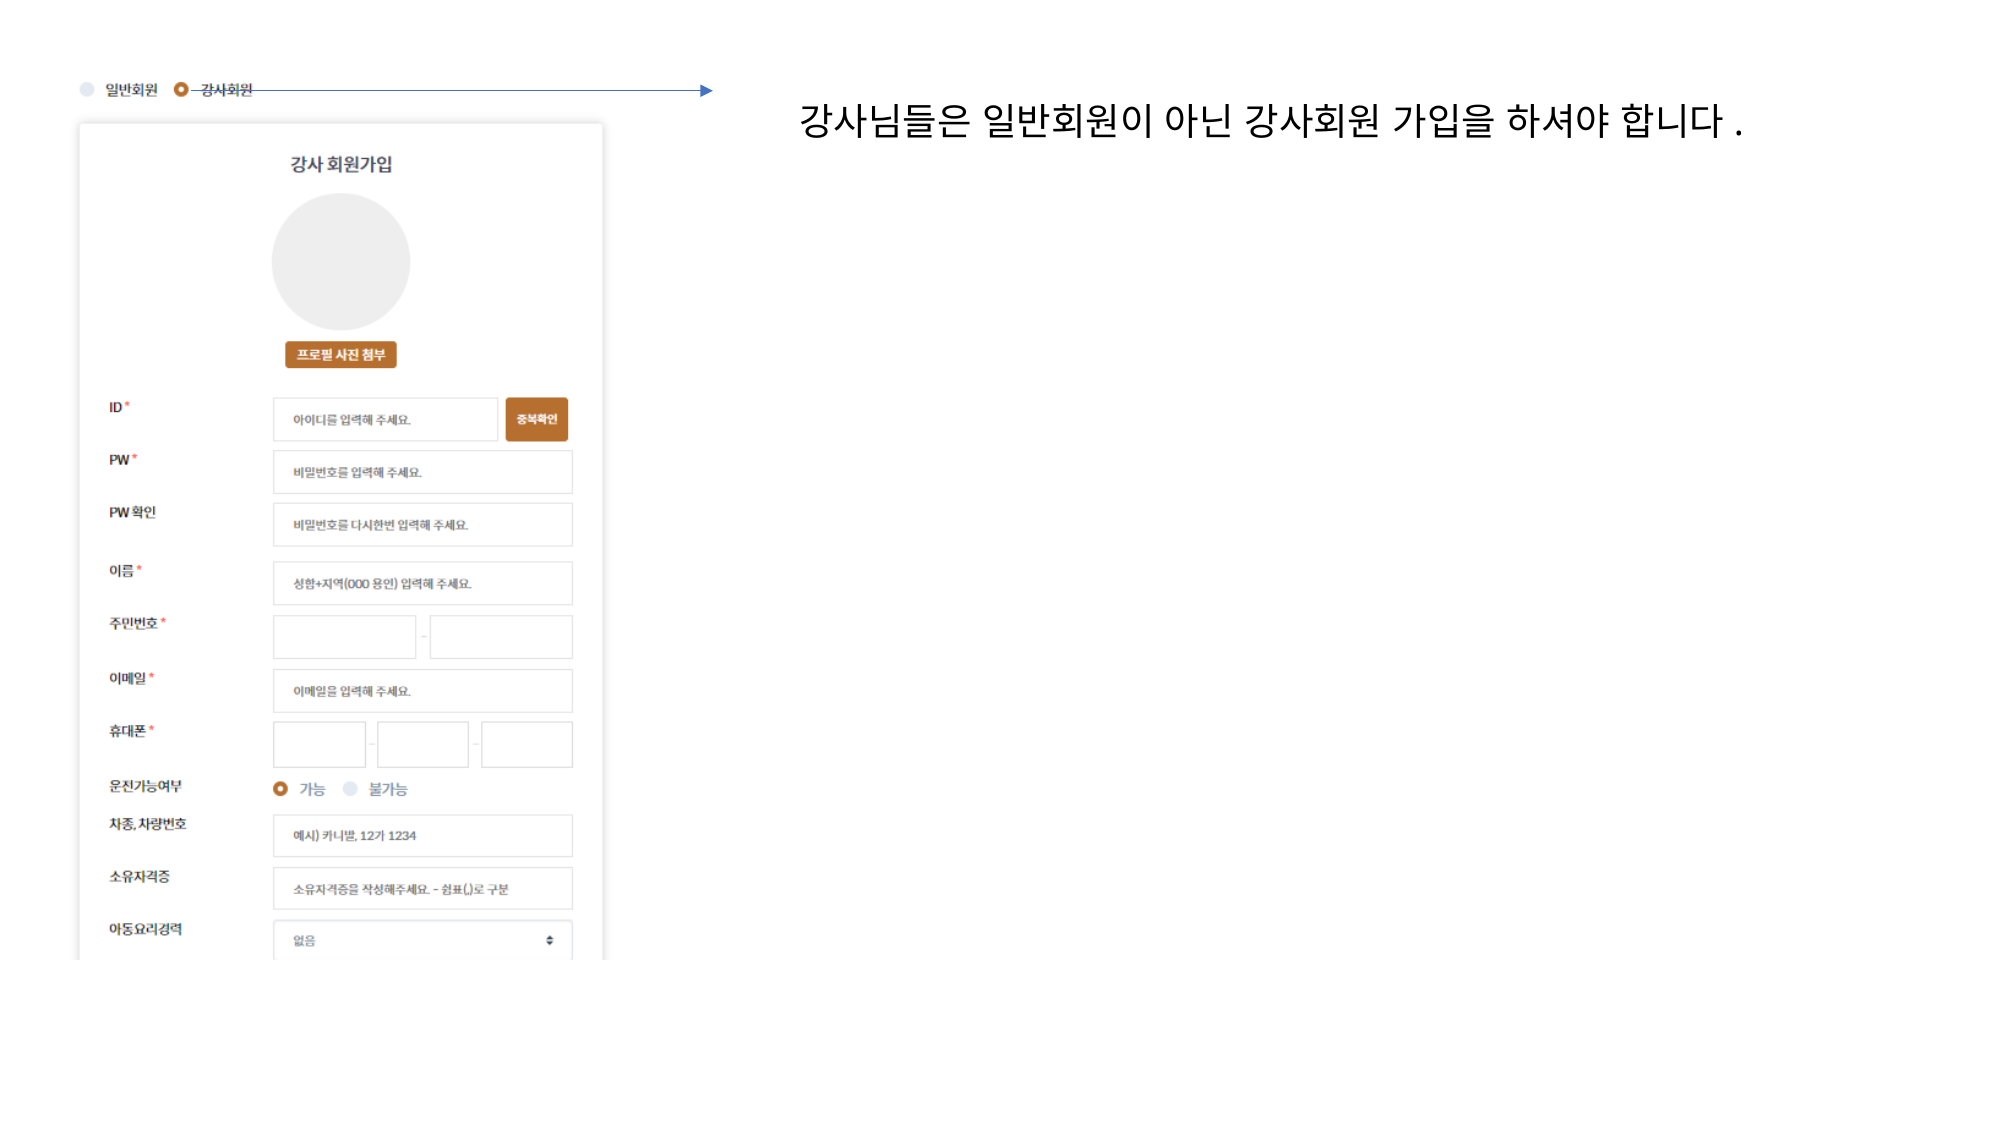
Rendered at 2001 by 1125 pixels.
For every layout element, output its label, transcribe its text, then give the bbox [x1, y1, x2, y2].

text_box 강사님들은 일반회원이 아닌 강사회원 가입을 하셔야 합니다. [784, 90, 1759, 151]
picture [43, 32, 627, 960]
